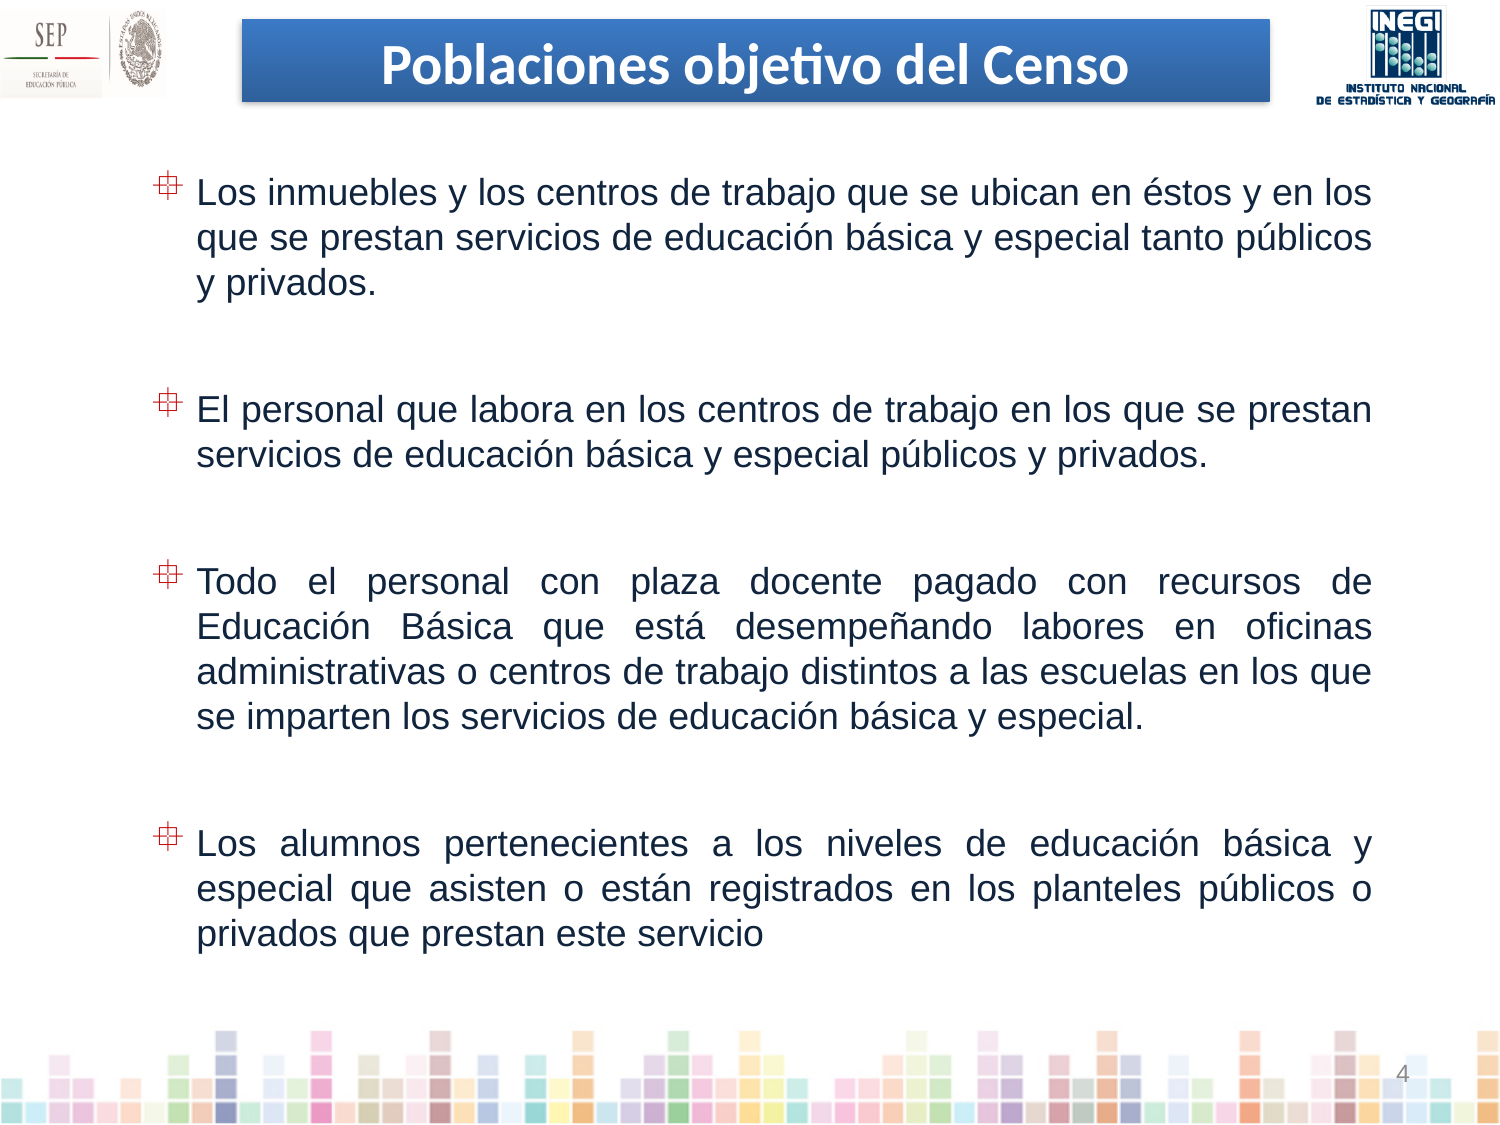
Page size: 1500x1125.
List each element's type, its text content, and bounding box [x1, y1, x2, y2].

text_box Poblaciones objetivo del Censo [242, 19, 1270, 102]
slide_number 4 [1074, 1042, 1425, 1103]
list Los inmuebles y los centros de trabajo que se ubican en éstos y en los que se prestan servicios de educación básica y especial tanto públicos y privados. El personal que labora en los centros de trabajo en los que se prestan servicios de educación básica y especial públicos y privados. Todo el personal con plaza docente pagado con recursos de Educación Básica que está desempeñando labores en oficinas administrativas o centros de trabajo distintos a las escuelas en los que se imparten los servicios de educación básica y especial. Los alumnos pertenecientes a los niveles de educación básica y especial que asisten o están registrados en los planteles públicos o privados que prestan este servicio [123, 160, 1388, 953]
picture [0, 0, 1500, 1125]
